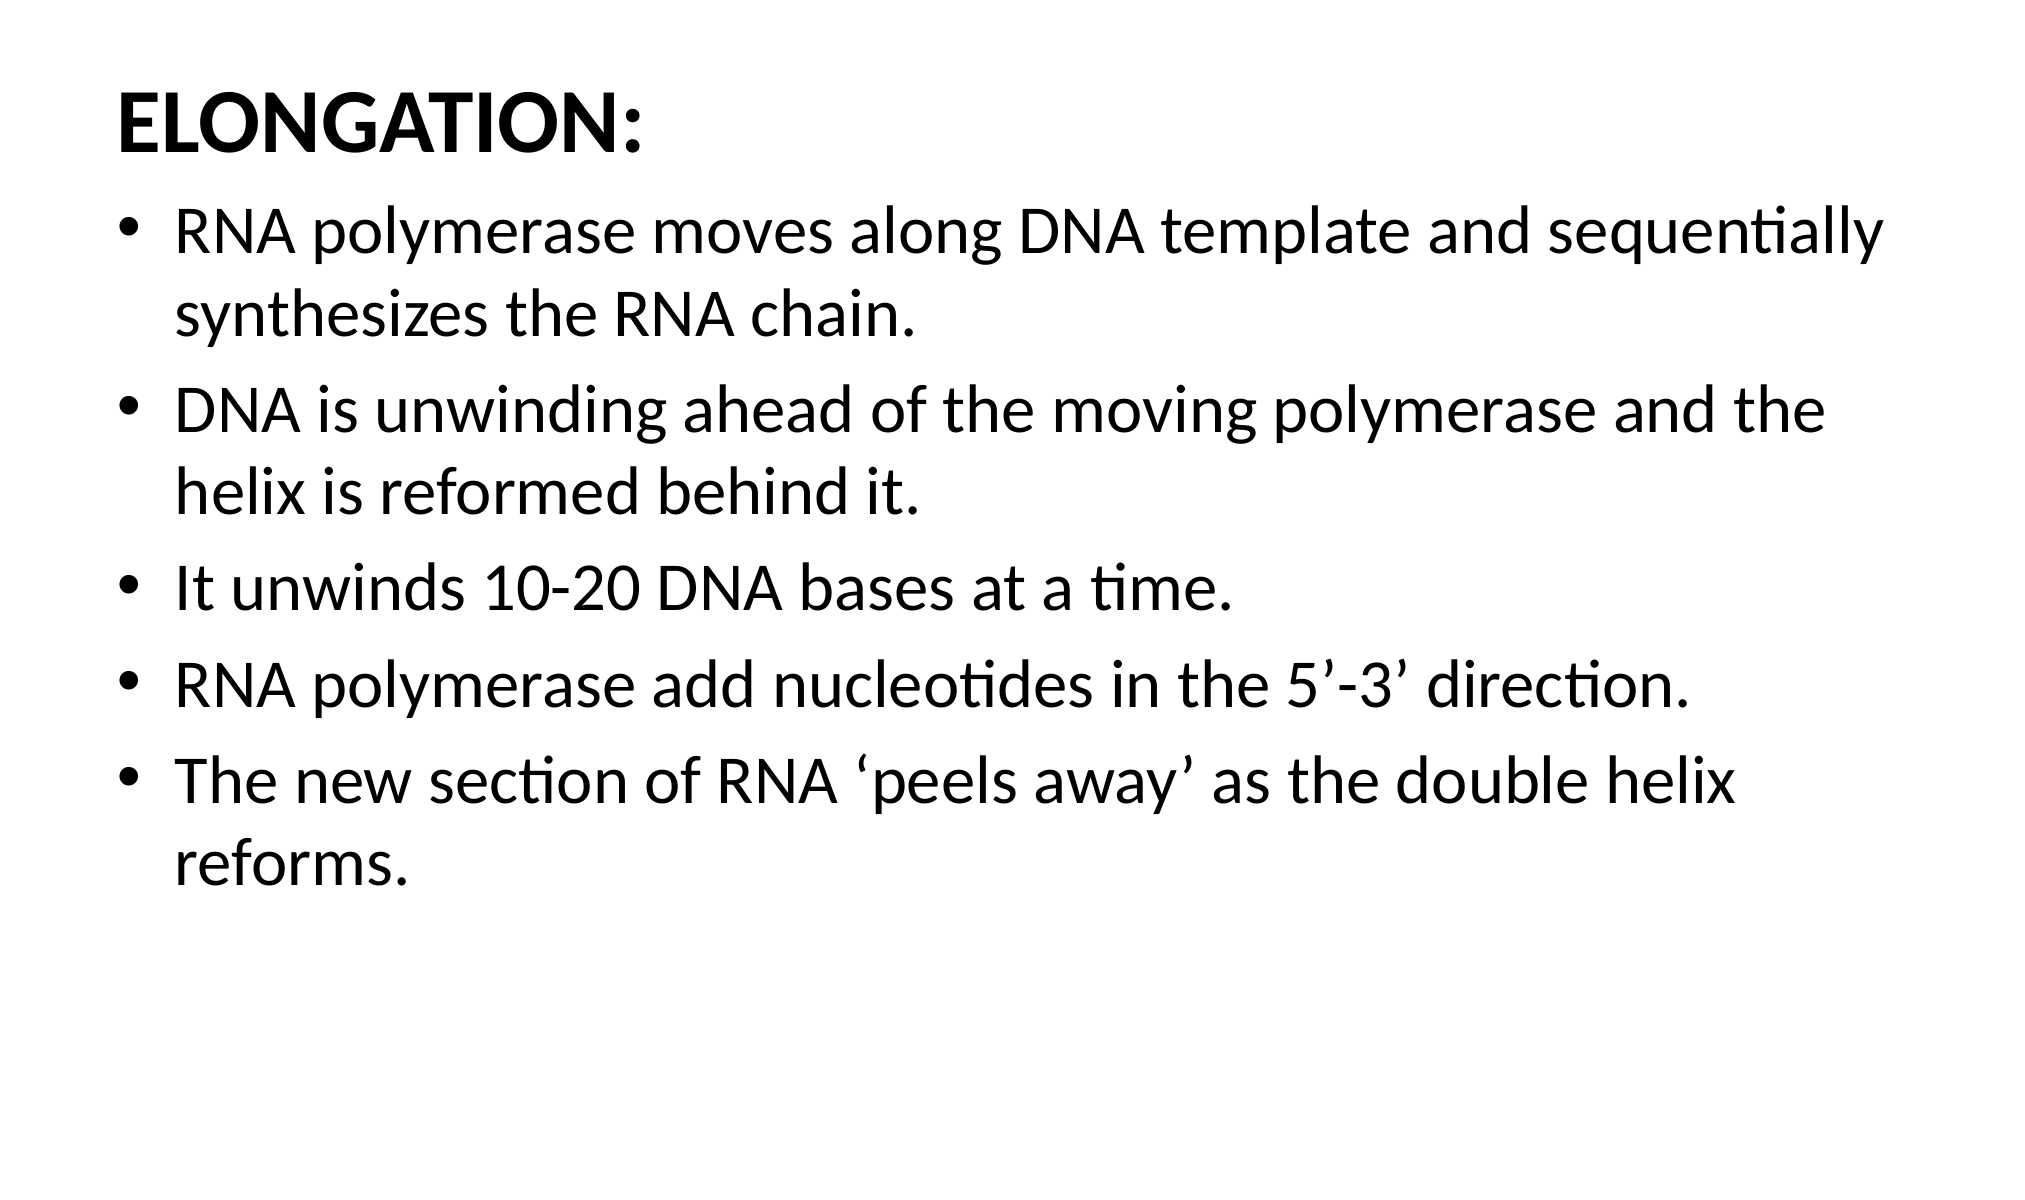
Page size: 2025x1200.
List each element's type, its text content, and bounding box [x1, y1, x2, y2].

list ELONGATION: RNA polymerase moves along DNA template and sequentially synthesizes the RNA chain. DNA is unwinding ahead of the moving polymerase and the helix is reformed behind it. It unwinds 10-20 DNA bases at a time. RNA polymerase add nucleotides in the 5’-3’ direction. The new section of RNA ‘peels away’ as the double helix reforms. [101, 53, 1924, 1072]
